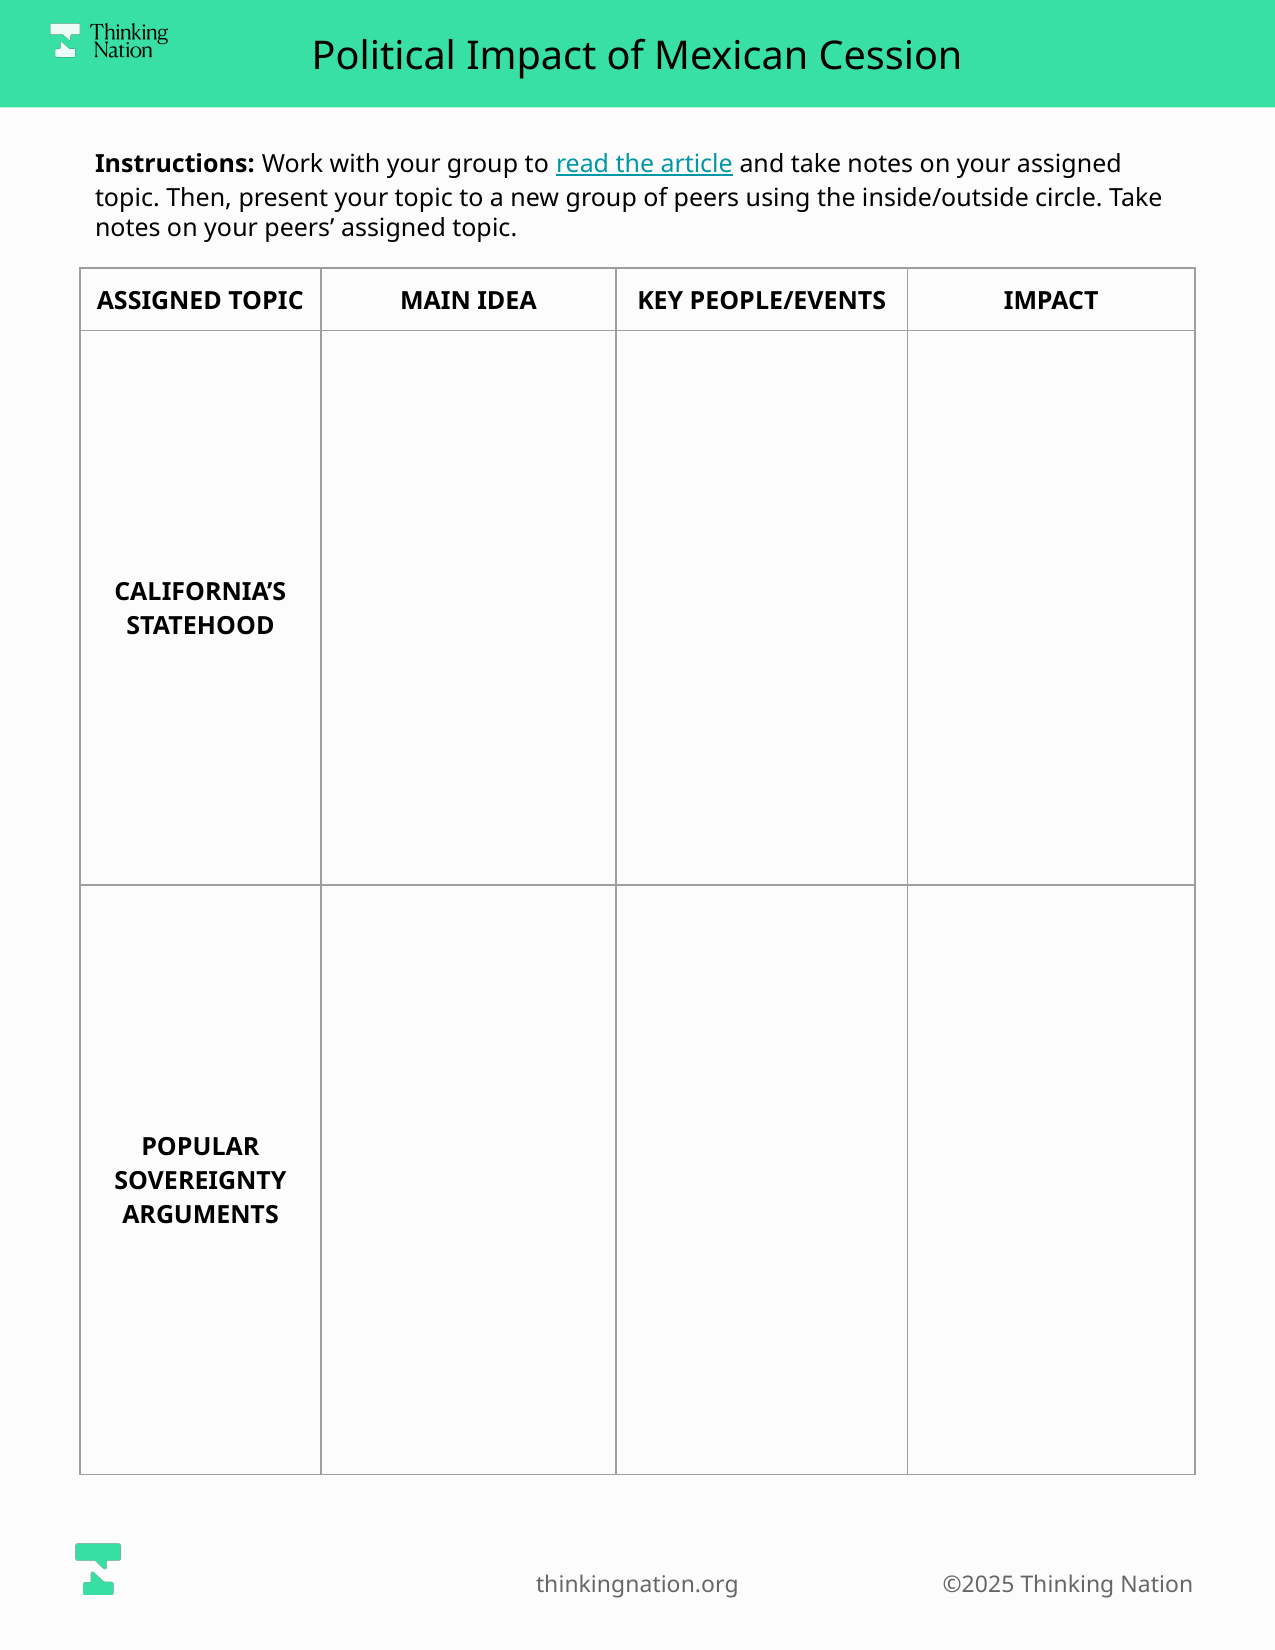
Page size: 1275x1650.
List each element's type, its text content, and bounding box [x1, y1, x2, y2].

table_cell [908, 886, 1194, 1474]
table_header KEY PEOPLE/EVENTS [617, 269, 907, 330]
table_cell POPULAR SOVEREIGNTY ARGUMENTS [81, 886, 320, 1474]
table_cell [908, 331, 1194, 884]
table_cell [617, 886, 907, 1474]
table_header ASSIGNED TOPIC [81, 269, 320, 330]
table_cell [617, 331, 907, 884]
table_cell [322, 331, 615, 884]
text_box Instructions: Work with your group to read the article and take notes on your assigned topic. Then, present your topic to a new group of peers using the inside/outside circle. Take notes on your peers’ assigned topic. [80, 132, 1195, 257]
text_box Political Impact of Mexican Cession [0, 0, 1275, 108]
text_box ©2025 Thinking Nation [907, 1553, 1210, 1605]
table_header MAIN IDEA [322, 269, 615, 330]
text_box thinkingnation.org [486, 1553, 789, 1605]
picture [62, 1533, 134, 1605]
table_cell [322, 886, 615, 1474]
picture [36, 12, 172, 69]
table_header IMPACT [908, 269, 1194, 330]
table_cell CALIFORNIA’S STATEHOOD [81, 331, 320, 884]
